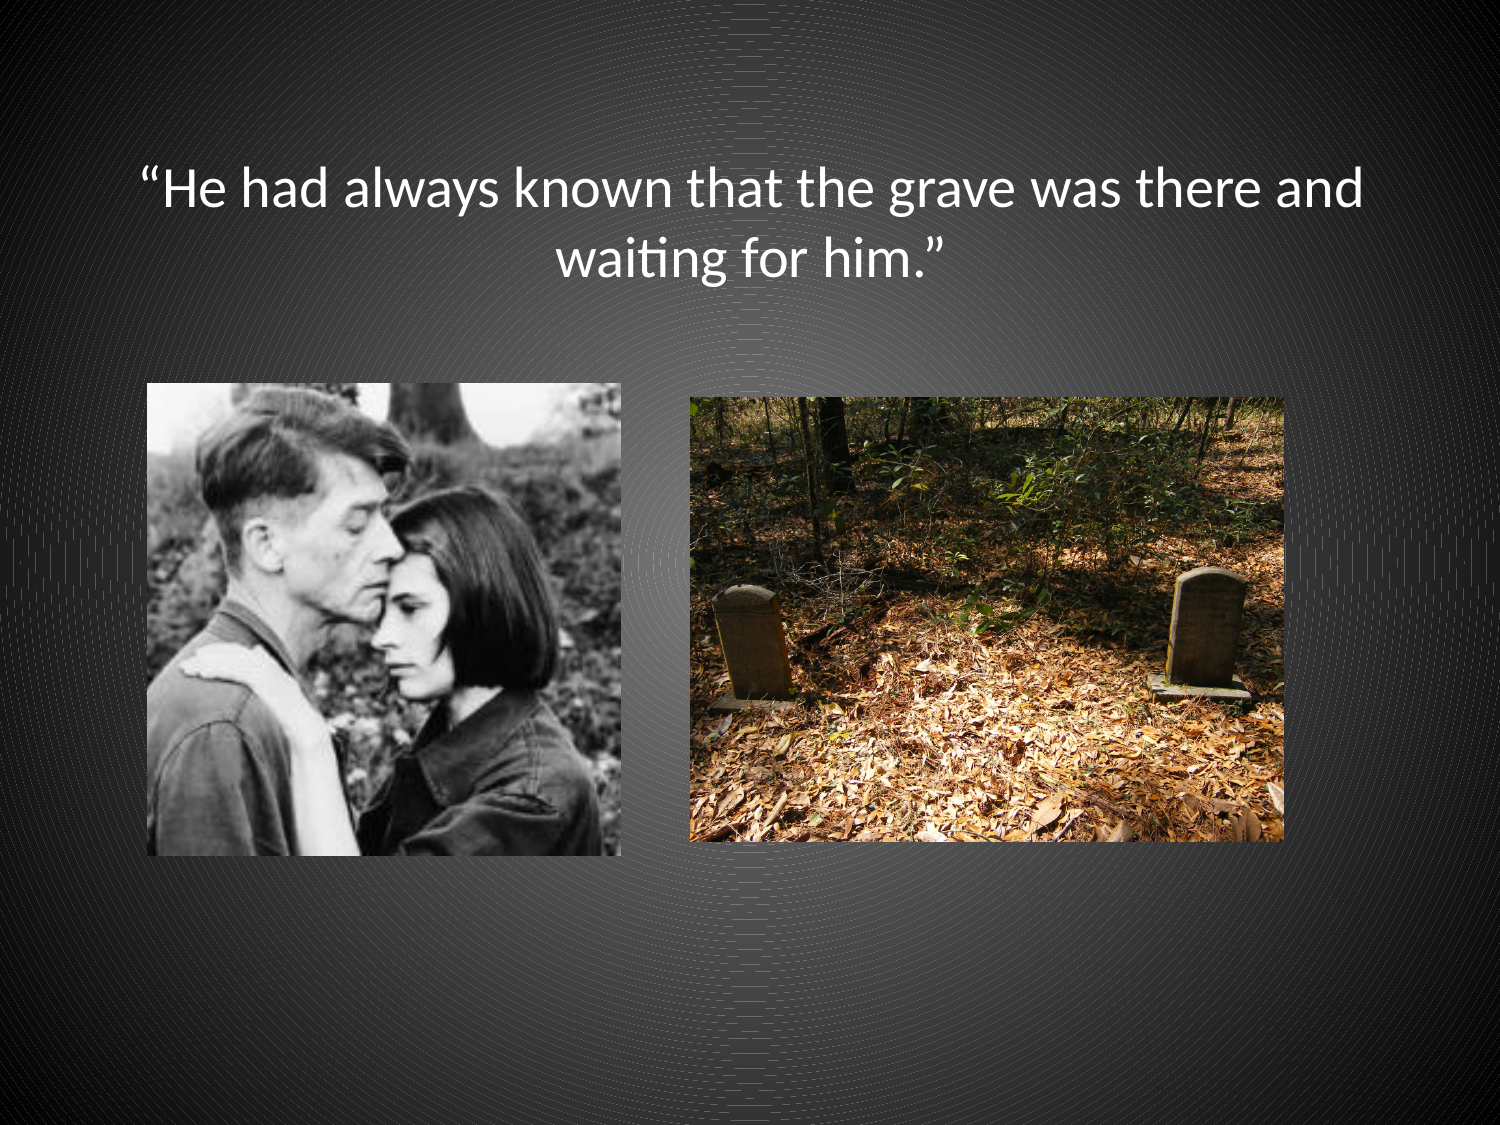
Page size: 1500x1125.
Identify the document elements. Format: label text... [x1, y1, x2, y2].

title “He had always known that the grave was there and waiting for him.” [76, 125, 1427, 313]
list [147, 382, 621, 856]
picture [690, 396, 1284, 842]
